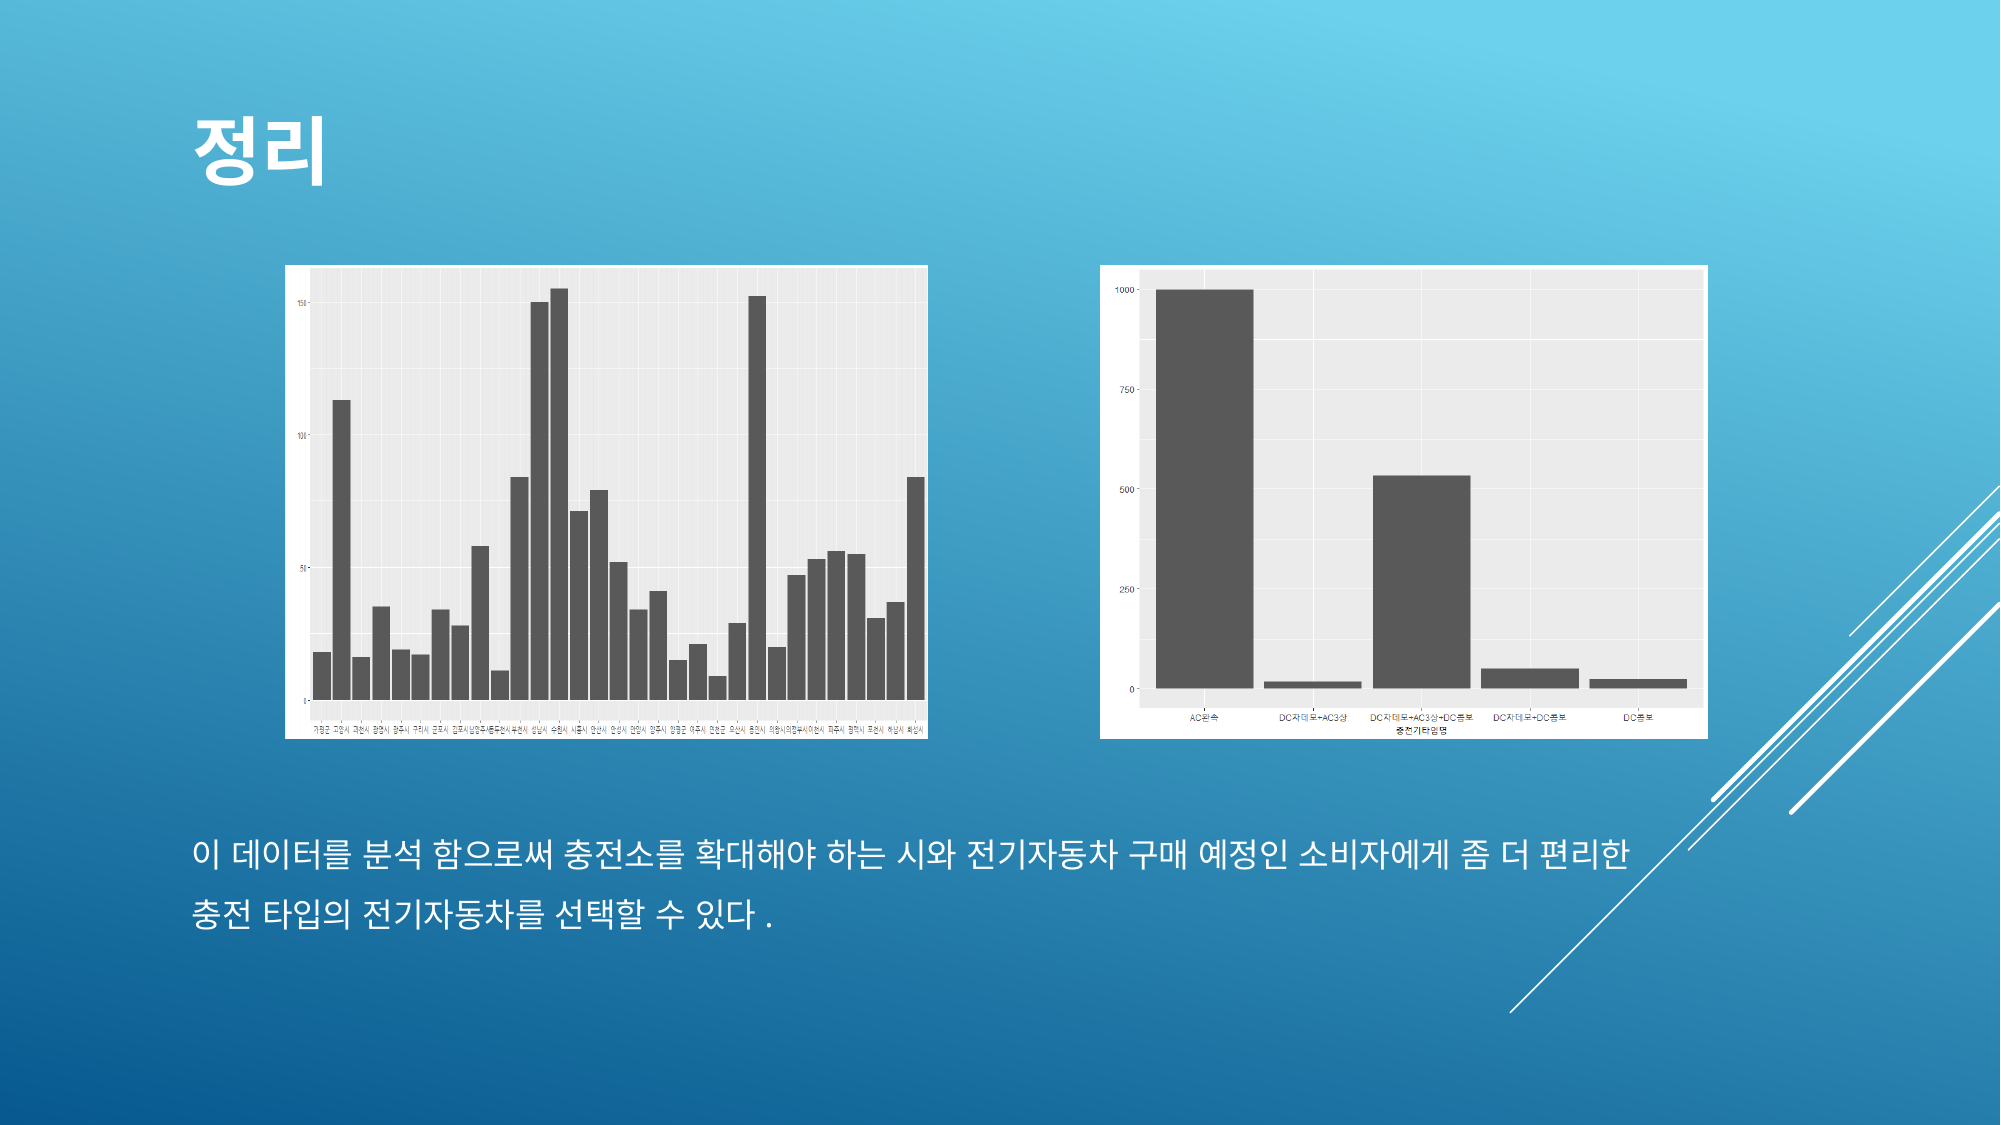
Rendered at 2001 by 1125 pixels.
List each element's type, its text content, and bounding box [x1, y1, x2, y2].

text_box 이 데이터를 분석 함으로써 충전소를 확대해야 하는 시와 전기자동차 구매 예정인 소비자에게 좀 더 편리한 충전 타입의 전기자동차를 선택할 수 있다. [177, 806, 1708, 942]
picture [1100, 265, 1708, 739]
title 정리 [177, 90, 1013, 209]
picture [284, 265, 929, 739]
